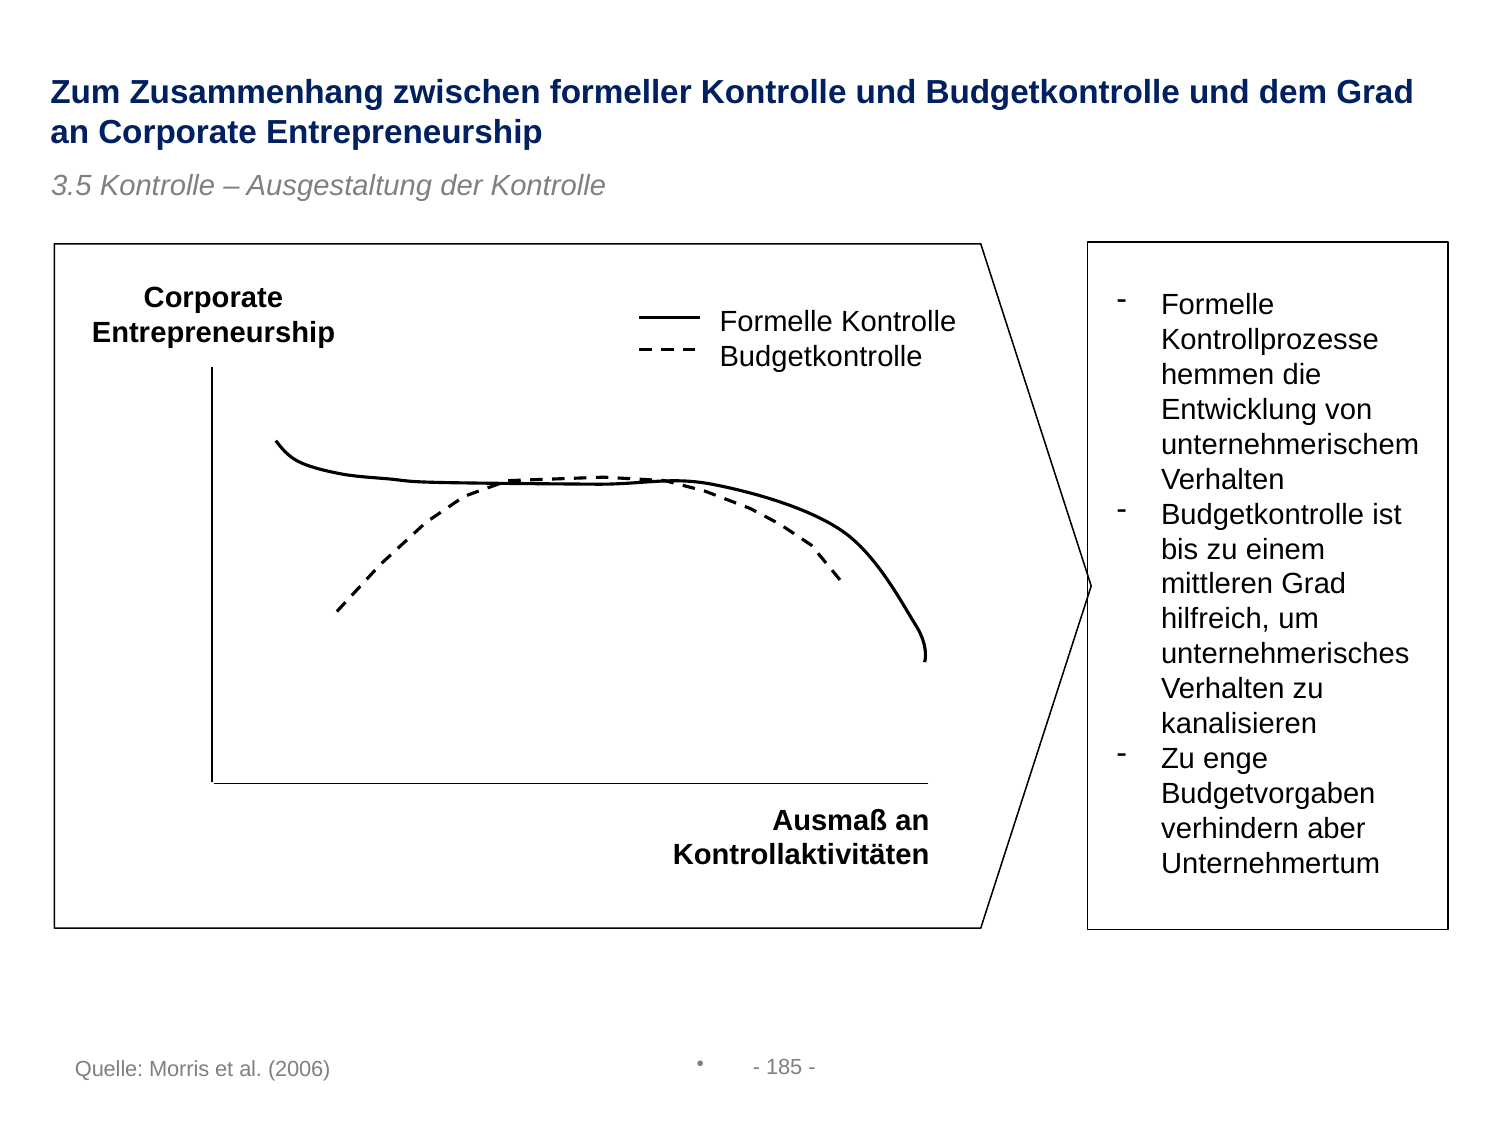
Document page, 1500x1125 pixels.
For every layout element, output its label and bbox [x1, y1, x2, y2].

text_box [35, 63, 1433, 158]
text_box [36, 159, 631, 209]
text_box [39, 241, 1449, 930]
text_box [60, 1046, 346, 1088]
slide_number [599, 1045, 913, 1093]
